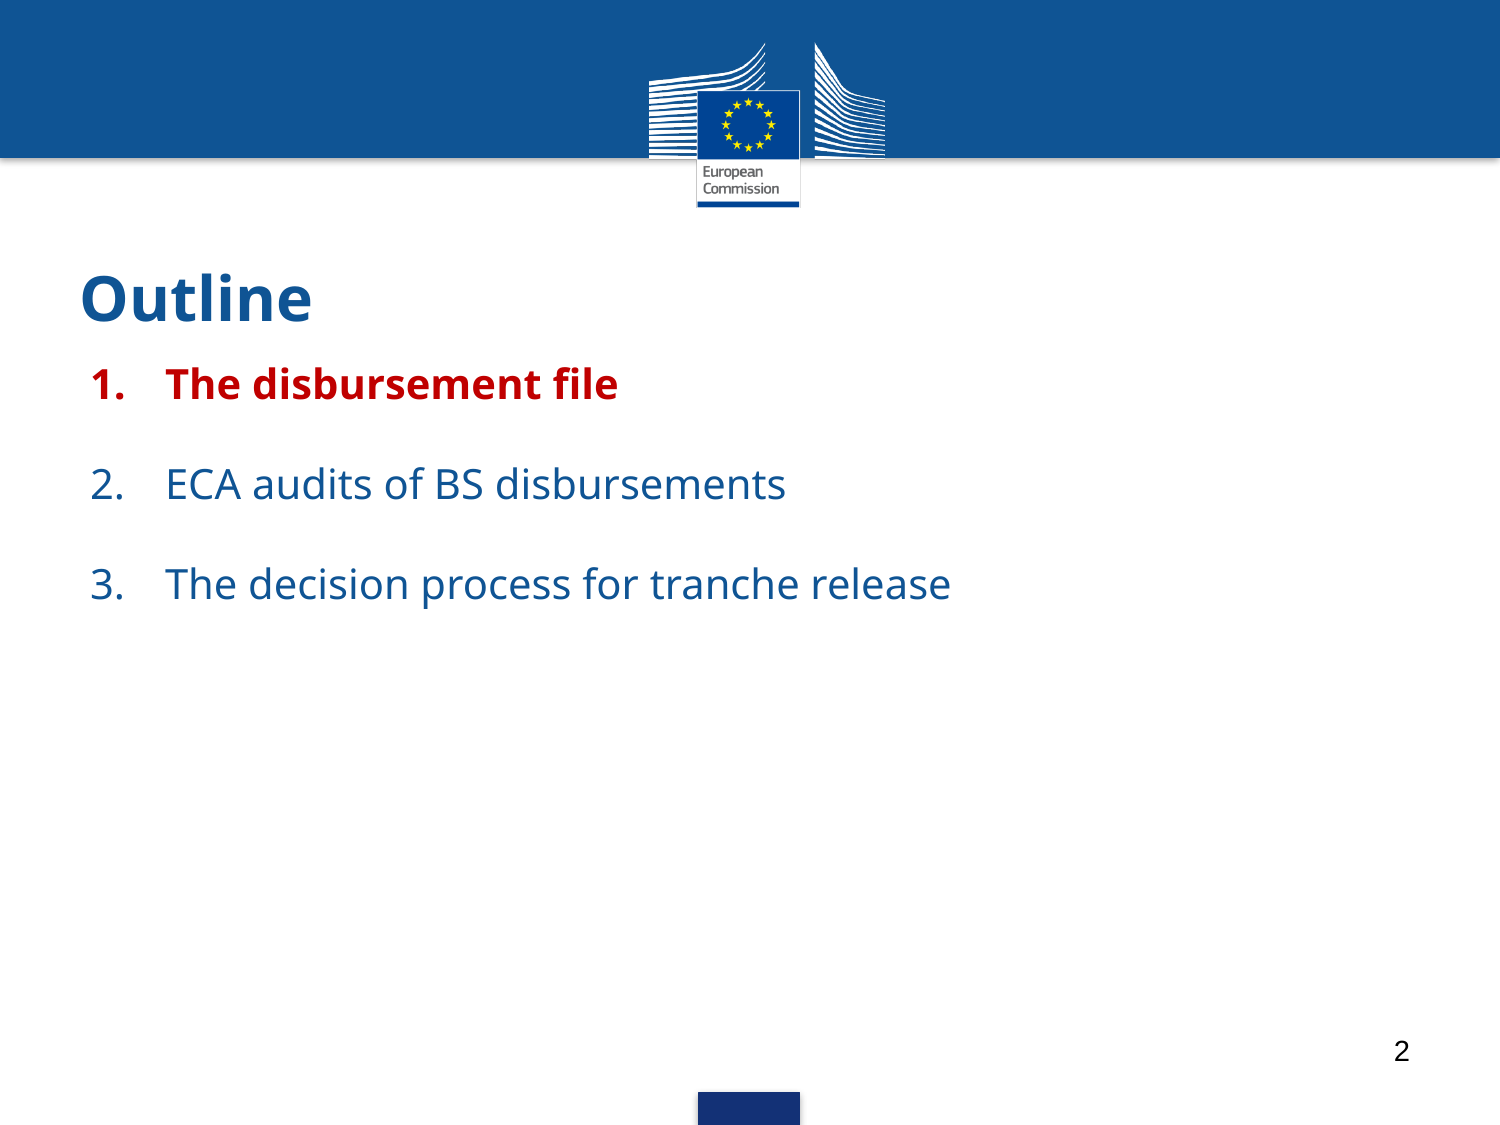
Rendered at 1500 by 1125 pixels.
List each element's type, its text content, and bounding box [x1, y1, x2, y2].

list The disbursement file ECA audits of BS disbursements The decision process for tranche release [75, 349, 1425, 988]
title Outline [64, 219, 1415, 374]
picture [649, 42, 885, 208]
slide_number 2 [1074, 1024, 1425, 1103]
